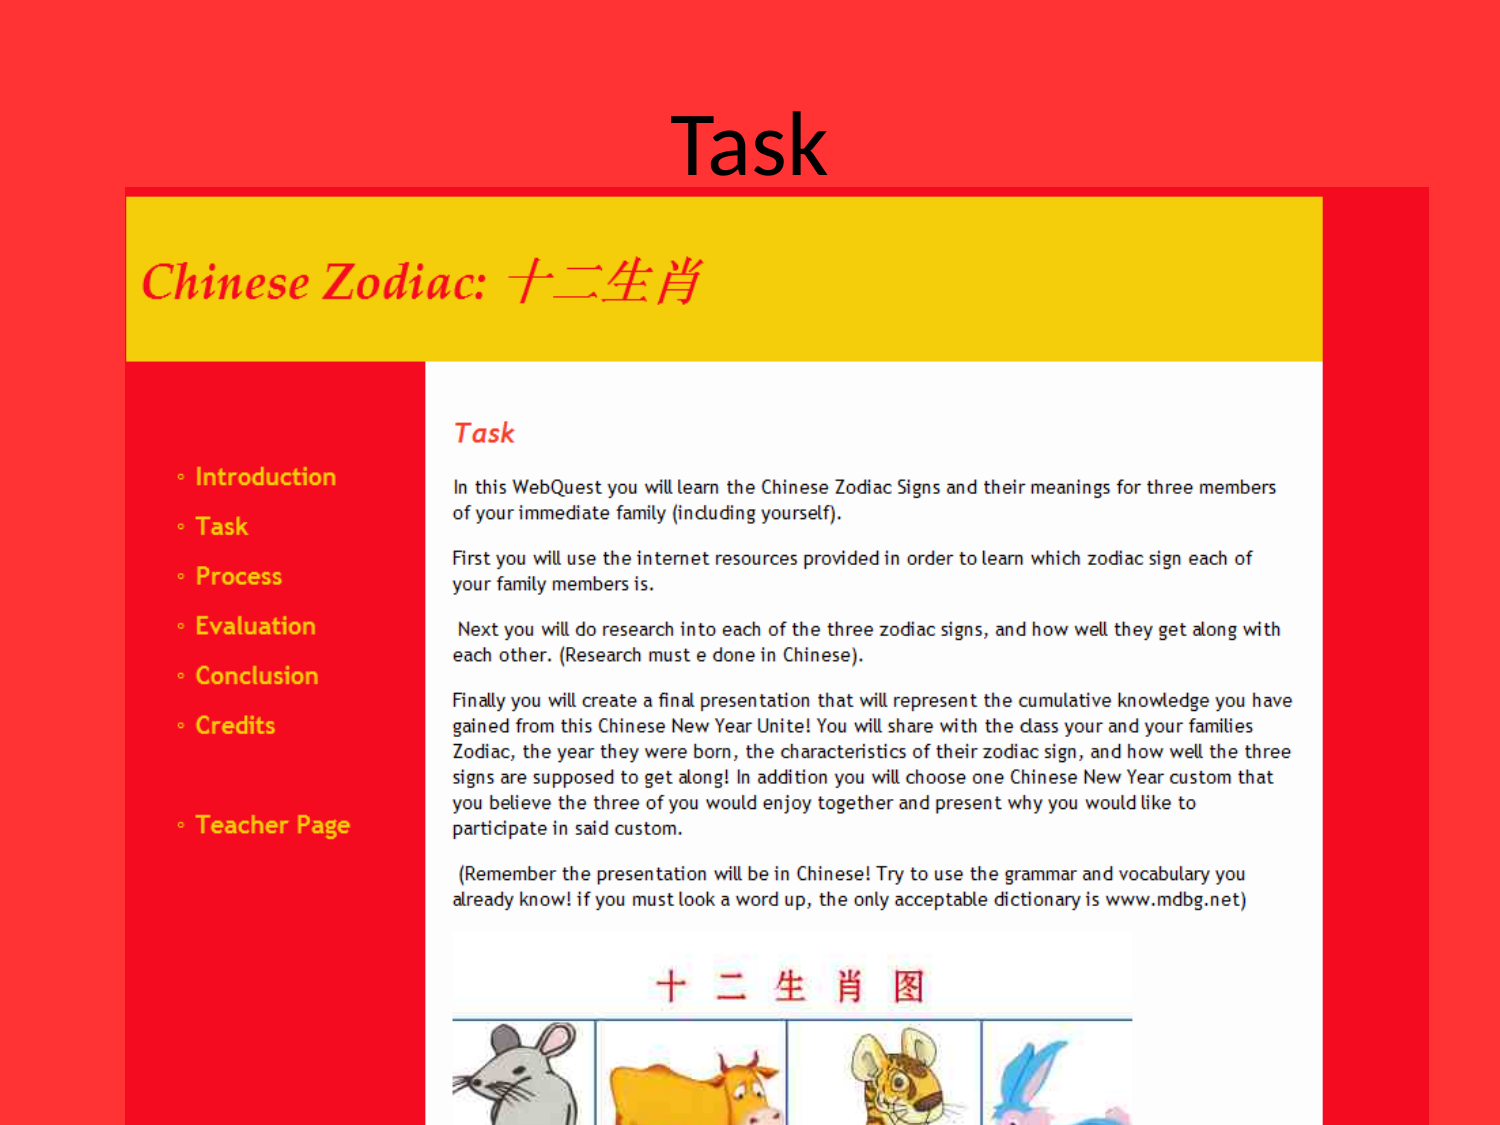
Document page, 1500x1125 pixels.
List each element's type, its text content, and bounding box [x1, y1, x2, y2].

title Task [75, 45, 1425, 233]
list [124, 187, 1430, 1125]
